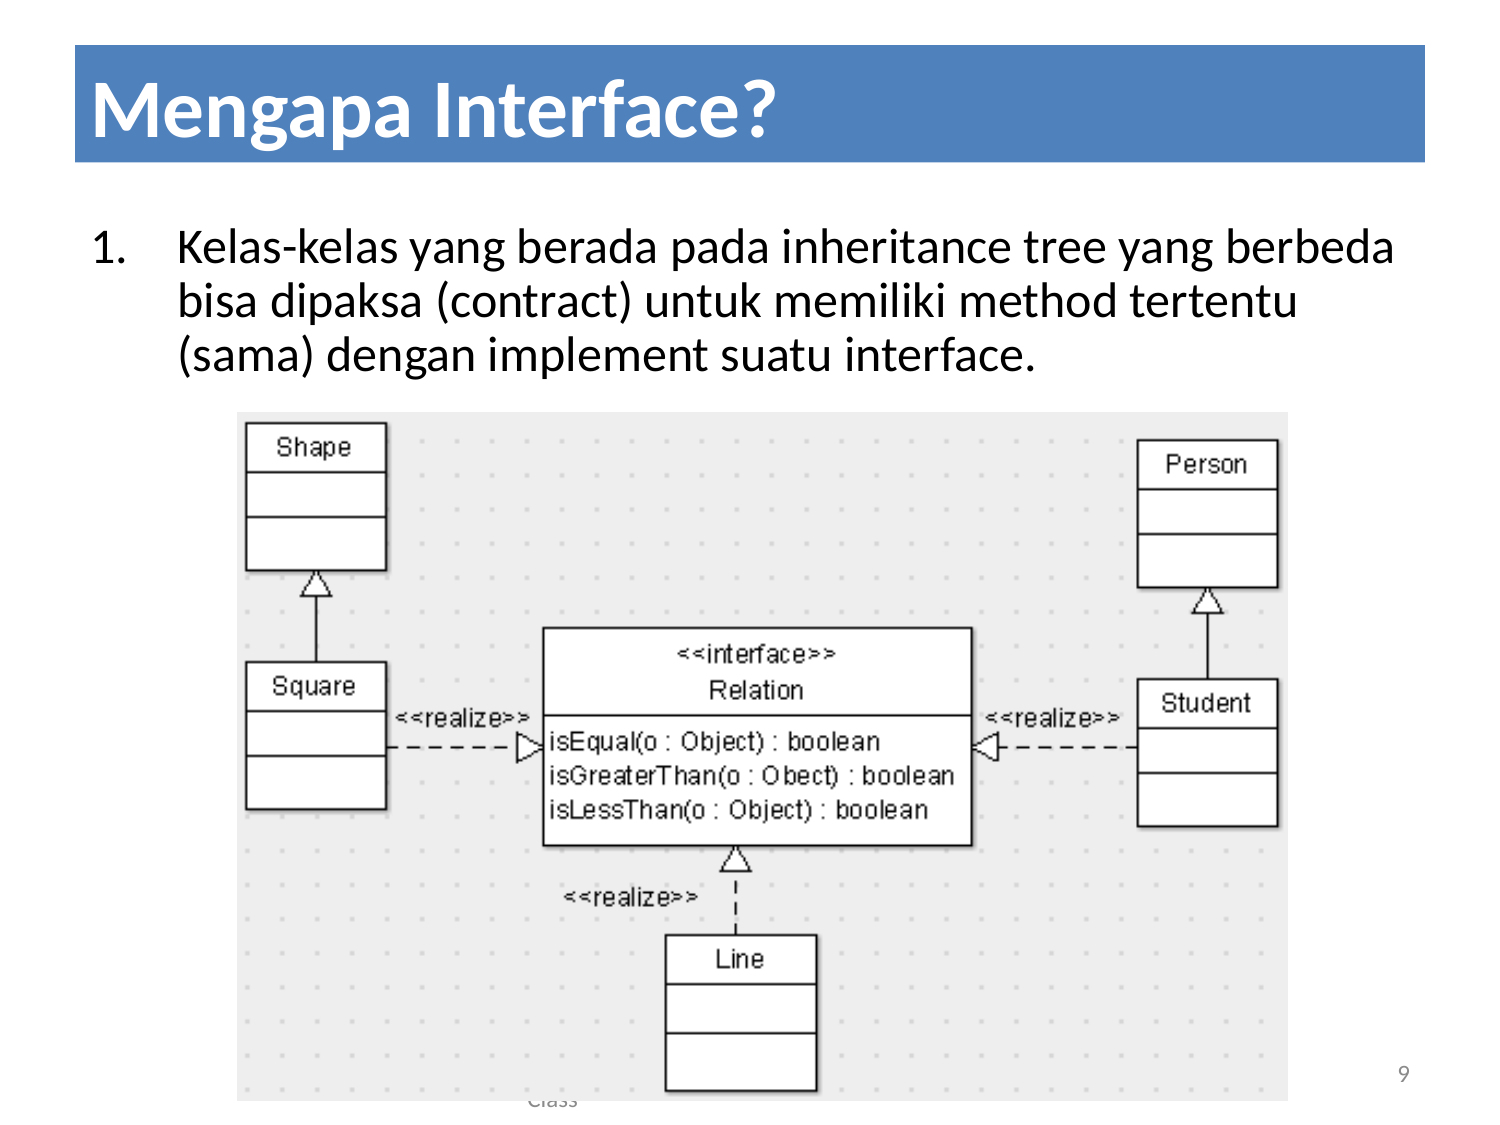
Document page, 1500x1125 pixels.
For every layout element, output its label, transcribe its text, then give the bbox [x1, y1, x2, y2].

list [237, 412, 1288, 1101]
title Mengapa Interface? [75, 45, 1425, 163]
list Kelas-kelas yang berada pada inheritance tree yang berbeda bisa dipaksa (contract) untuk memiliki method tertentu (sama) dengan implement suatu interface. [75, 212, 1463, 400]
slide_number 9 [1290, 1042, 1425, 1103]
